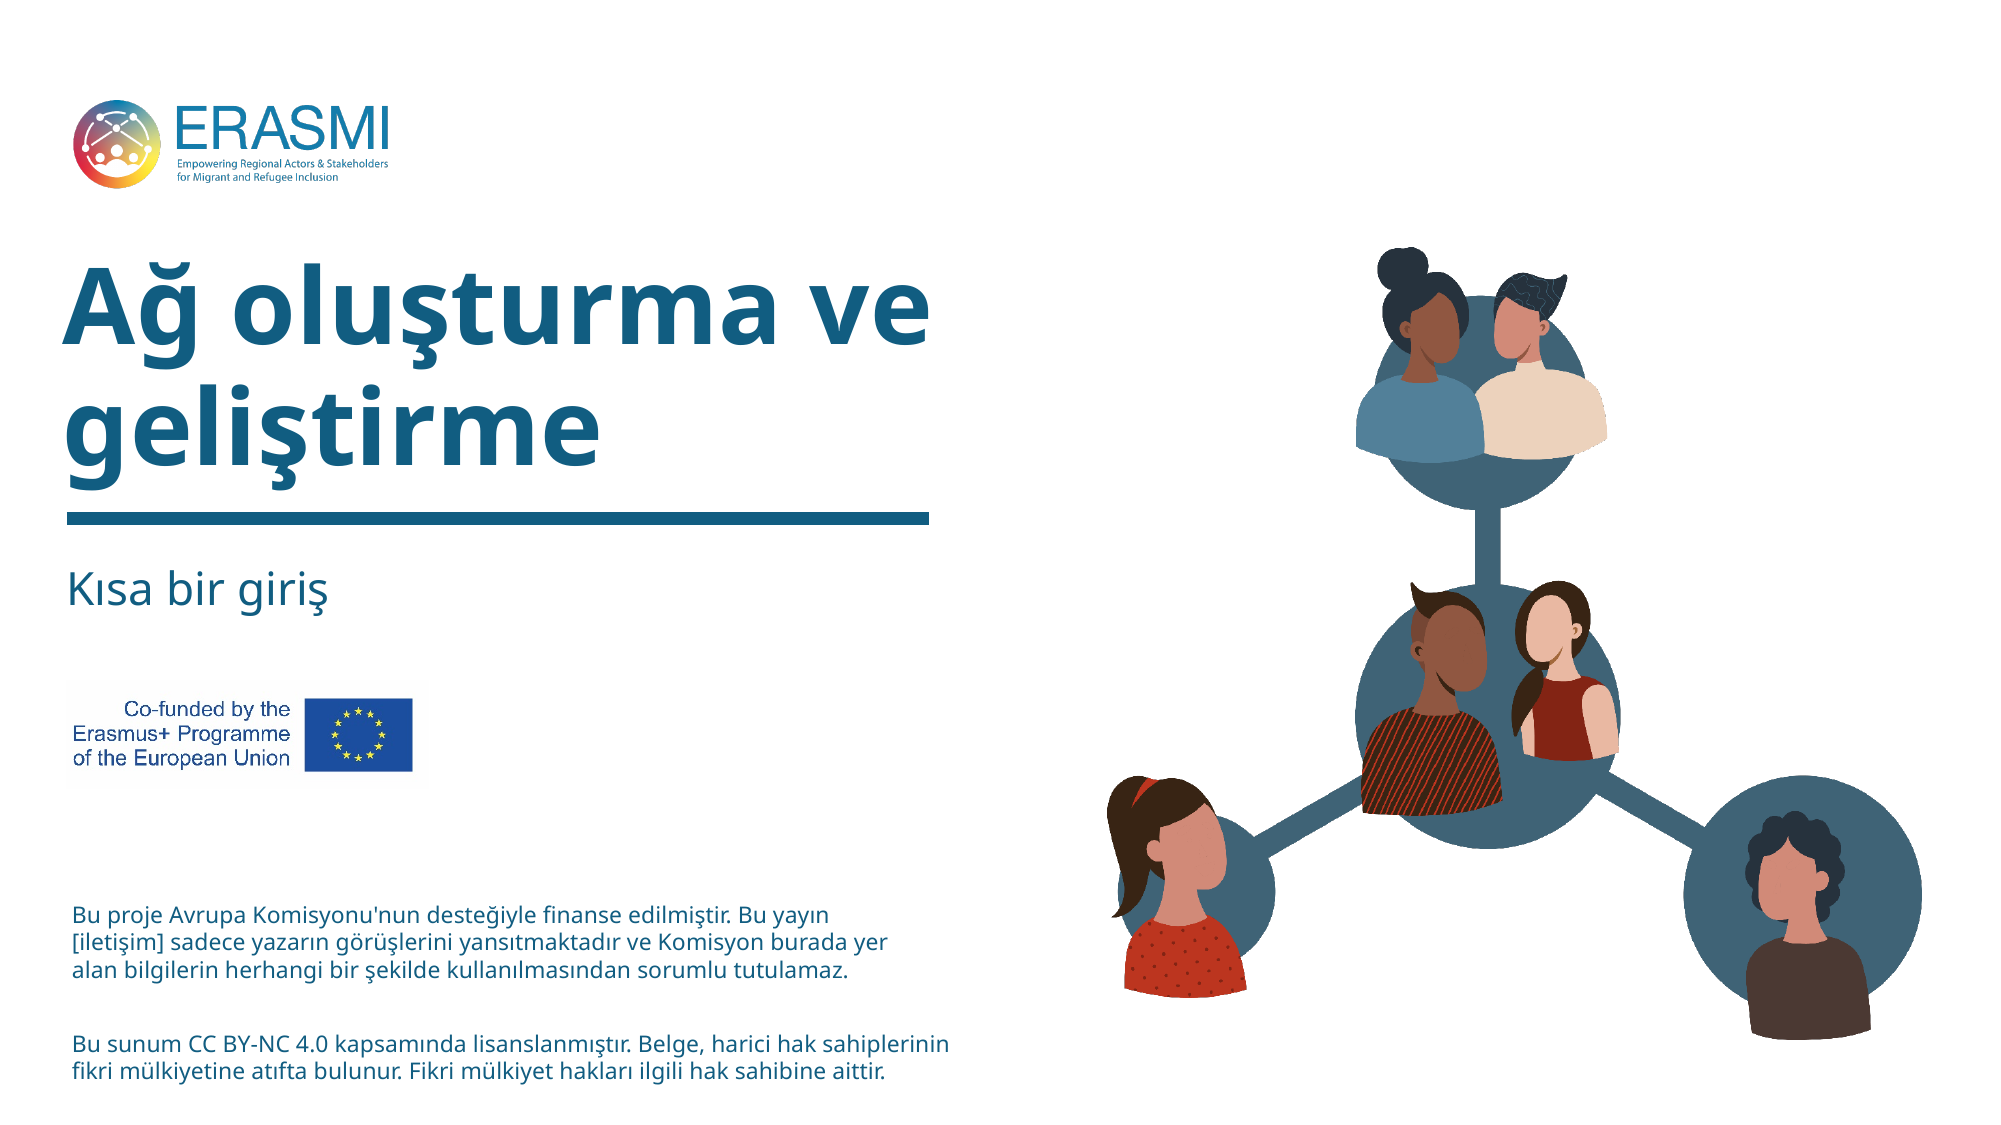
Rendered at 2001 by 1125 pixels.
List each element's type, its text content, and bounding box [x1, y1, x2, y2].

picture [66, 688, 429, 789]
list Kısa bir giriş [66, 542, 930, 688]
title Ağ oluşturma ve geliştirme [62, 247, 1105, 496]
picture [1107, 247, 1922, 1040]
picture [63, 95, 395, 193]
text_box Bu sunum CC BY-NC 4.0 kapsamında lisanslanmıştır. Belge, harici hak sahiplerinin fikri mülkiyetine atıfta bulunur. Fikri mülkiyet hakları ilgili hak sahibine aittir. [57, 1022, 980, 1092]
text_box Bu proje Avrupa Komisyonu'nun desteğiyle finanse edilmiştir. Bu yayın [iletişim] sadece yazarın görüşlerini yansıtmaktadır ve Komisyon burada yer alan bilgilerin herhangi bir şekilde kullanılmasından sorumlu tutulamaz. [57, 892, 939, 991]
